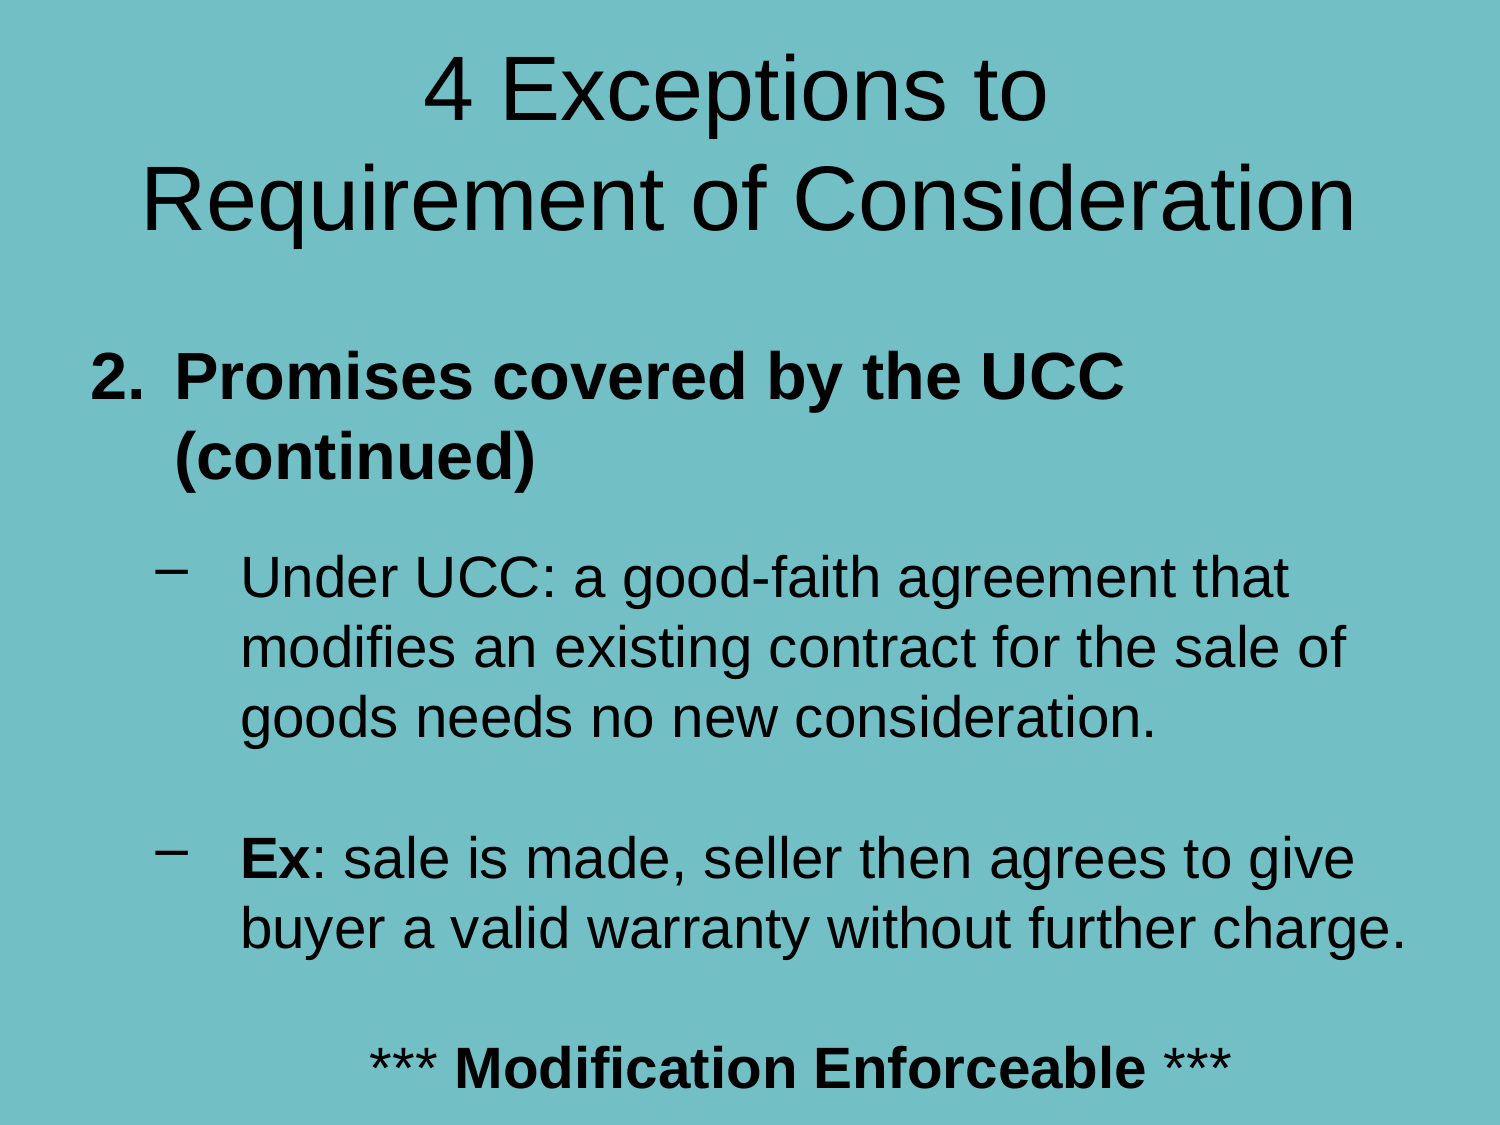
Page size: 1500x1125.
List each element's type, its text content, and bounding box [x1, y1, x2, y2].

list Promises covered by the UCC (continued) Under UCC: a good-faith agreement that modifies an existing contract for the sale of goods needs no new consideration. Ex: sale is made, seller then agrees to give buyer a valid warranty without further charge. *** Modification Enforceable *** [74, 324, 1426, 1101]
title 4 Exceptions to Requirement of Consideration [74, 44, 1426, 233]
